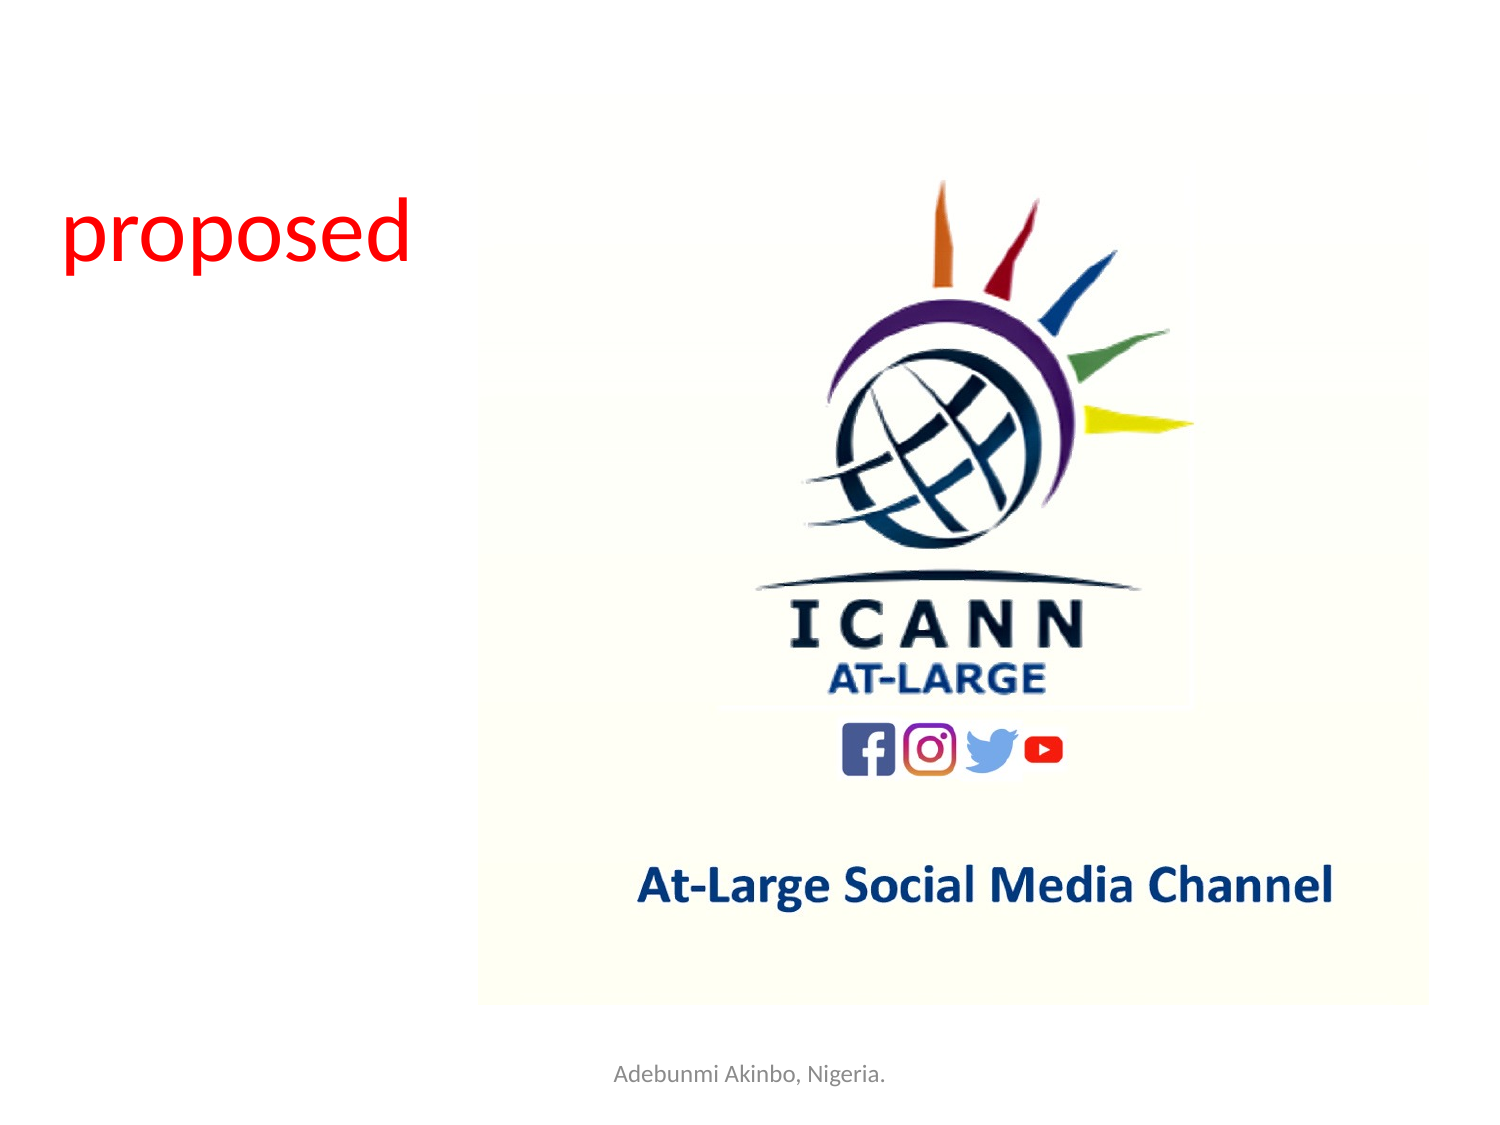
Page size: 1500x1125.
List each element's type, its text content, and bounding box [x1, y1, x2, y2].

title proposed [41, 149, 433, 301]
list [478, 54, 1429, 1006]
footer Adebunmi Akinbo, Nigeria. [512, 1042, 988, 1103]
